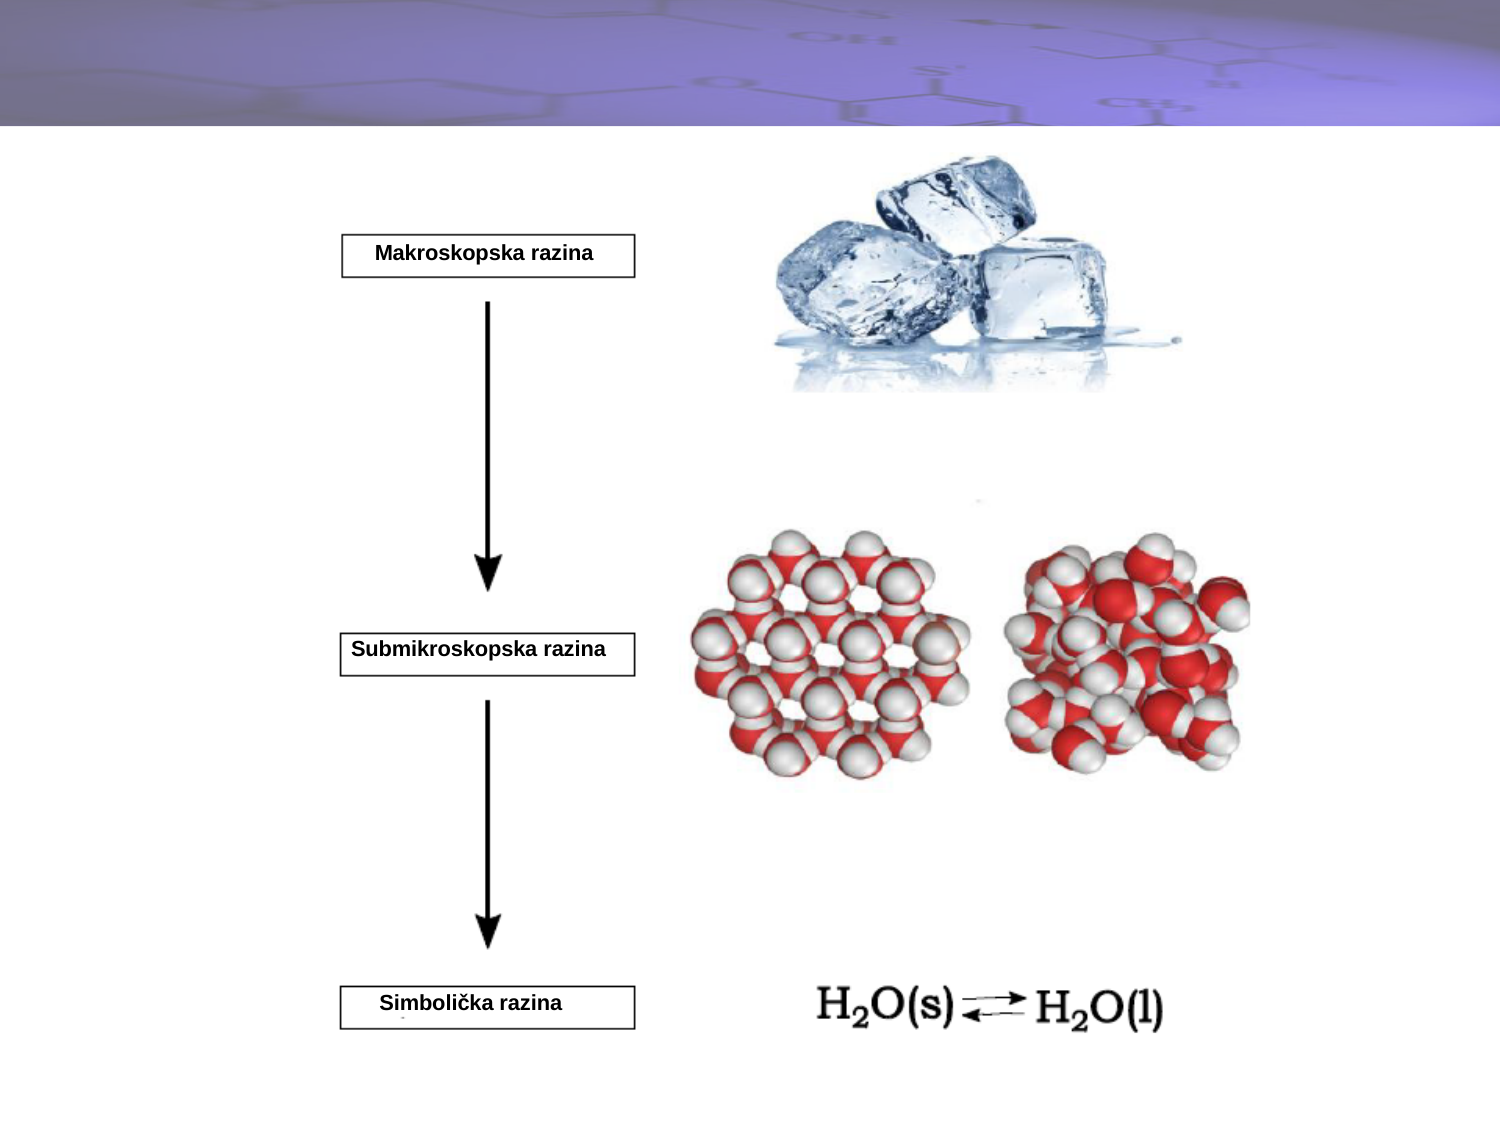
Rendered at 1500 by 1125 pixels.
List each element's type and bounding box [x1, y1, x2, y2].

picture [300, 148, 1267, 1066]
